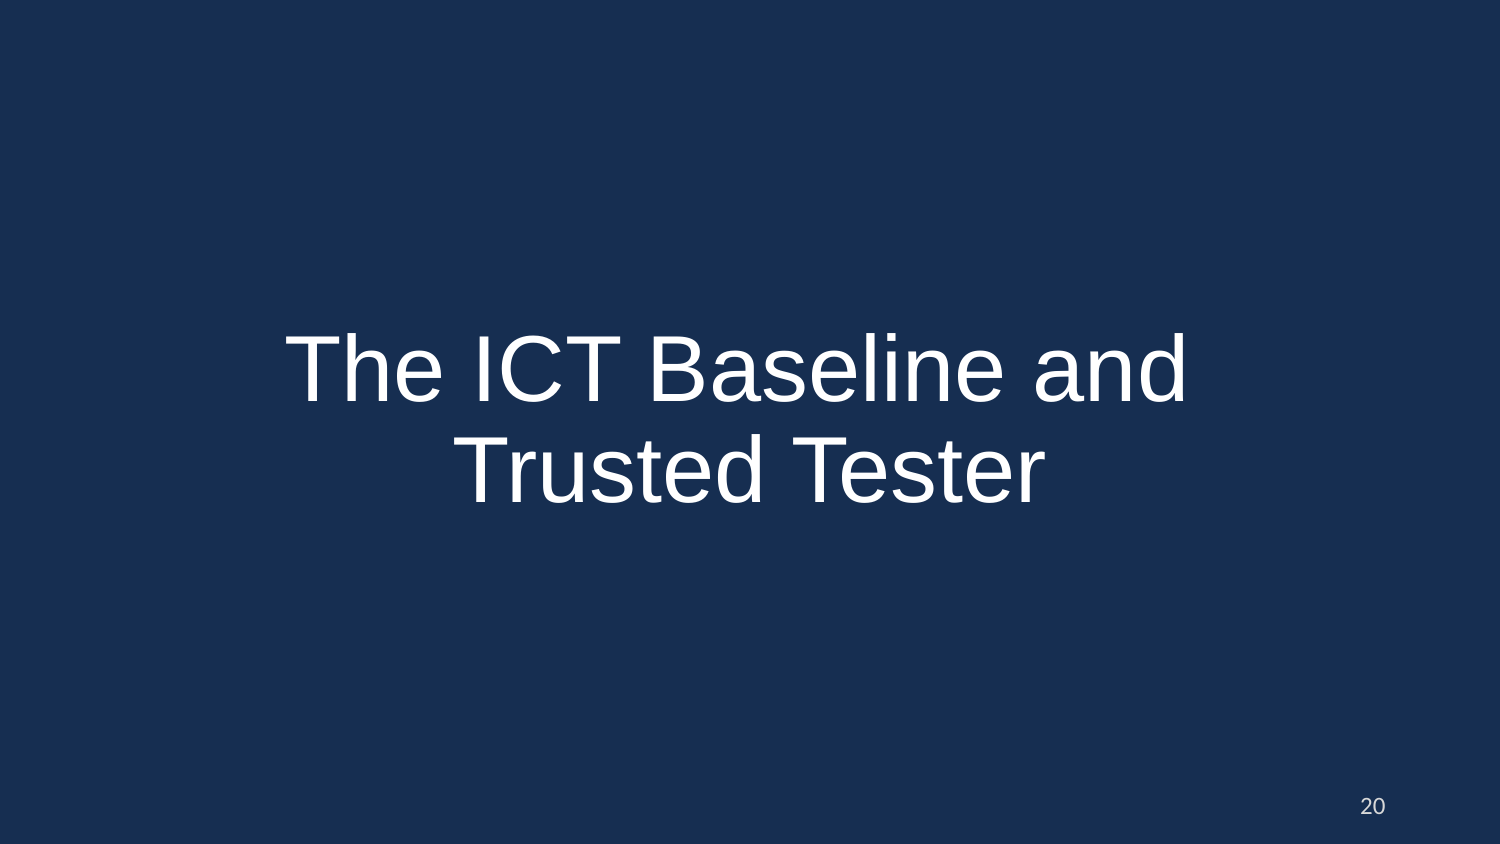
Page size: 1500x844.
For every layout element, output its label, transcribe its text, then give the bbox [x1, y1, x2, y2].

slide_number 20 [1059, 782, 1397, 827]
title The ICT Baseline and Trusted Tester [103, 196, 1397, 647]
